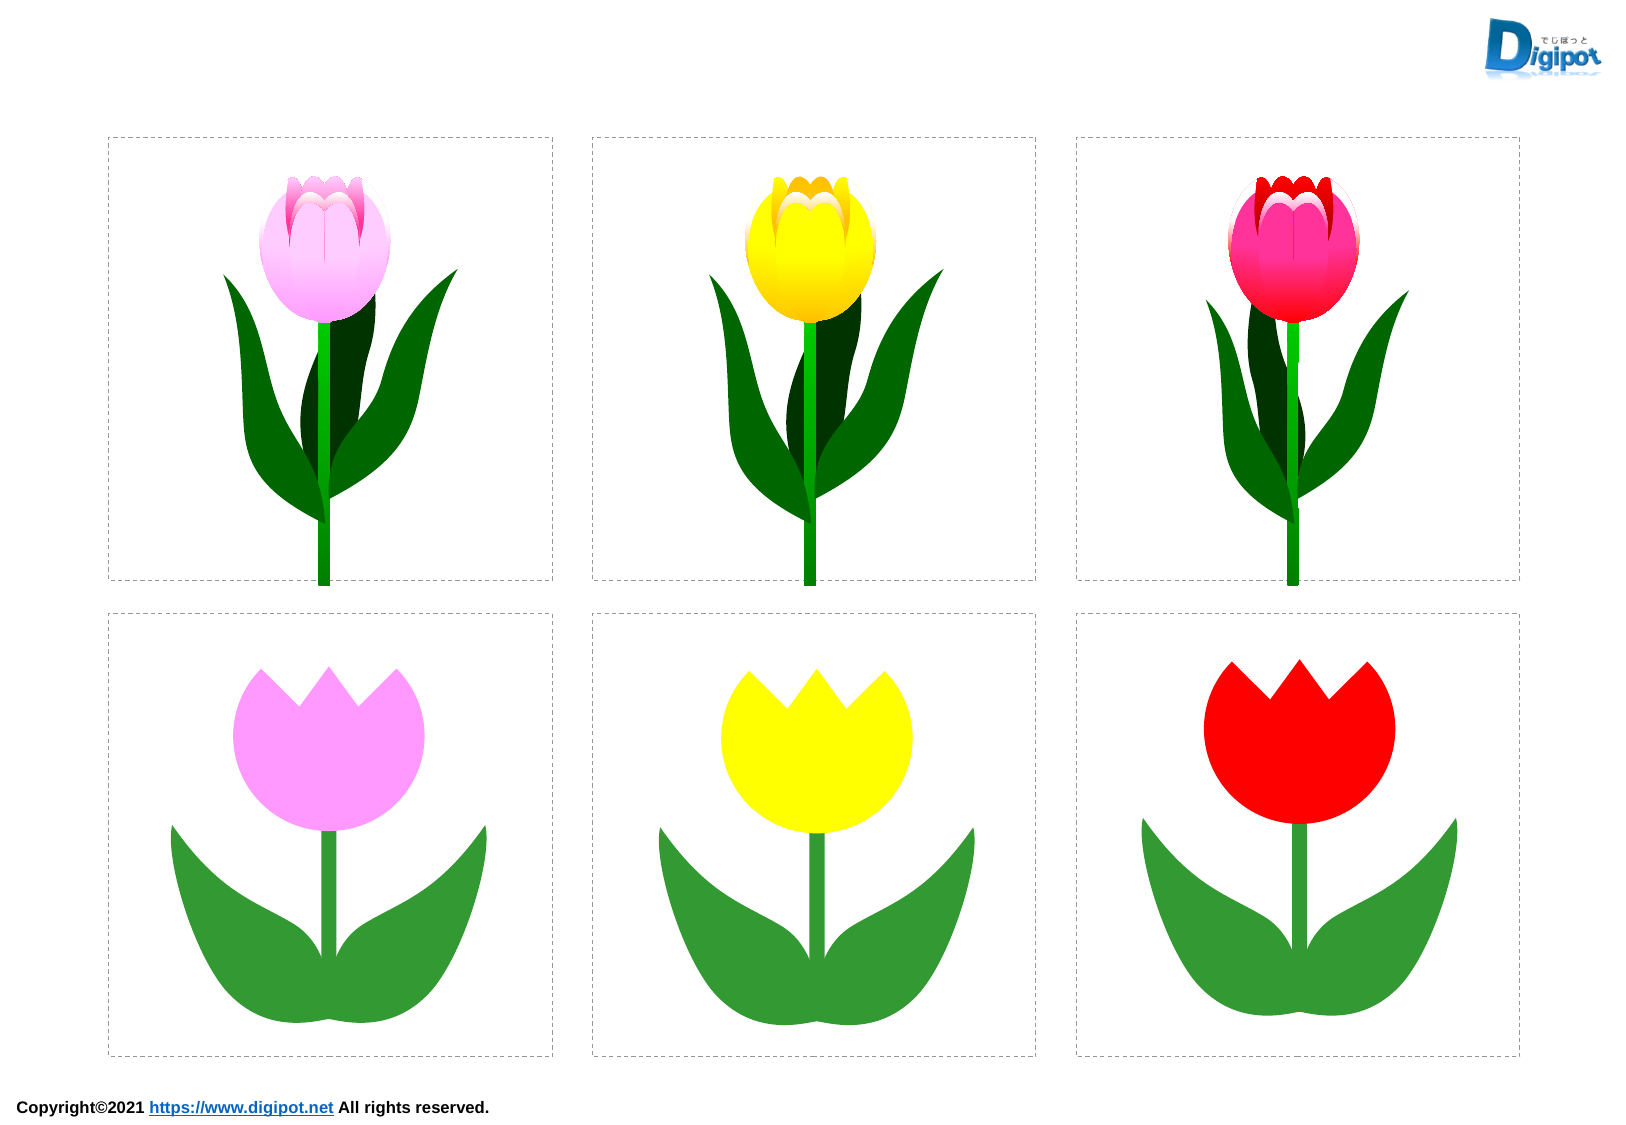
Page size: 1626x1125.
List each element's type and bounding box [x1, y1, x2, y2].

text_box [602, 668, 1031, 1022]
text_box [708, 176, 926, 586]
text_box [1085, 659, 1514, 1013]
text_box [114, 666, 543, 1020]
text_box [223, 176, 440, 586]
text_box [1205, 176, 1393, 586]
picture [1485, 18, 1602, 82]
